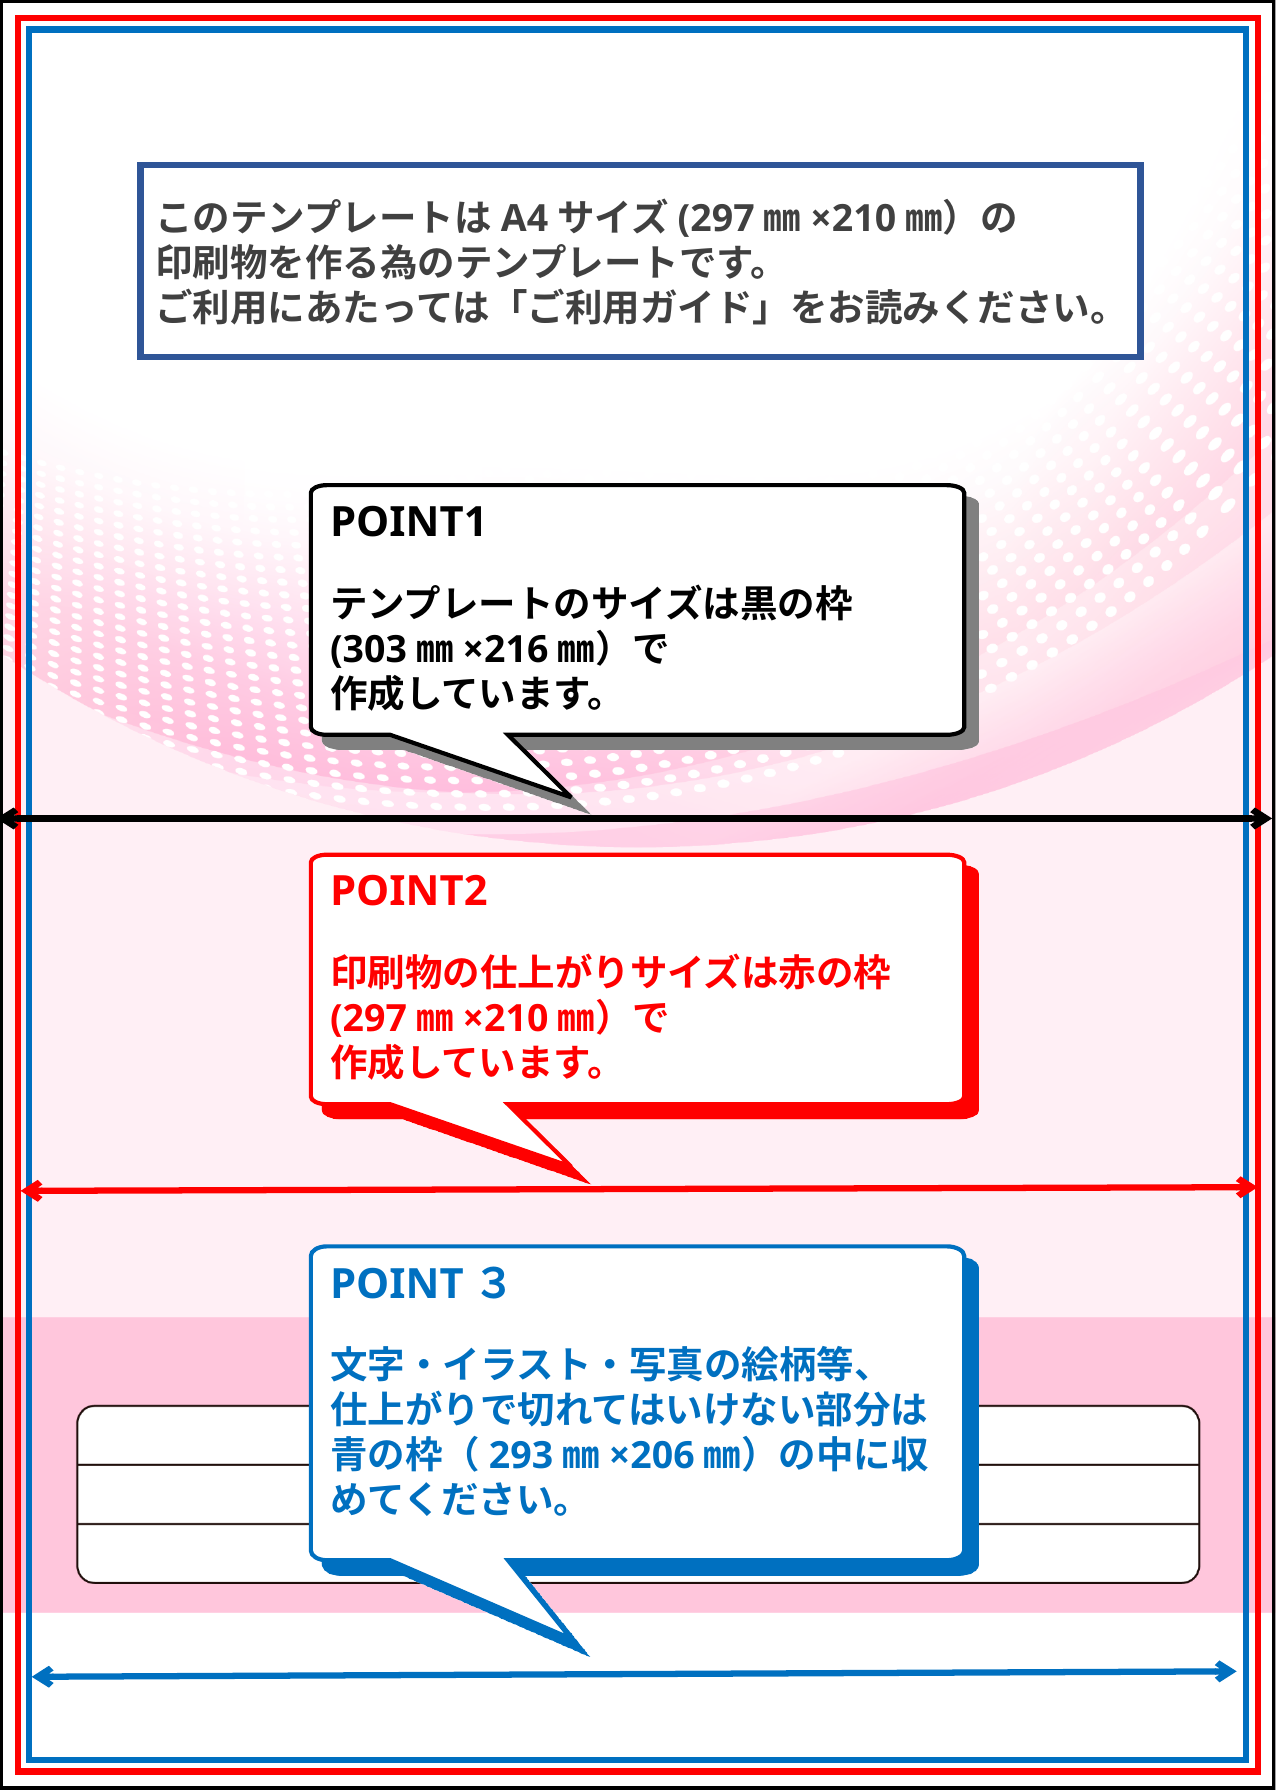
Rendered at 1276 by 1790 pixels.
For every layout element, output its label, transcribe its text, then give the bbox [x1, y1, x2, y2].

text_box このテンプレートはA4サイズ(297㎜×210㎜）の 印刷物を作る為のテンプレートです。 ご利用にあたっては「ご利用ガイド」をお読みください。 [140, 164, 1142, 358]
text_box POINT1 テンプレートのサイズは黒の枠 (303㎜×216㎜）で 作成しています。 [310, 485, 965, 798]
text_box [31, 1671, 1237, 1677]
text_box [20, 1187, 1258, 1191]
text_box [28, 822, 1247, 1187]
text_box [0, 0, 1276, 1790]
text_box POINT2 印刷物の仕上がりサイズは赤の枠(297㎜×210㎜）で 作成しています。 [310, 854, 965, 1167]
text_box [28, 1191, 1247, 1761]
text_box [17, 822, 1259, 1773]
text_box [28, 28, 1247, 815]
text_box [17, 17, 1259, 815]
text_box POINT３ 文字・イラスト・写真の絵柄等、 仕上がりで切れてはいけない部分は 青の枠（293㎜×206㎜）の中に収めてください。 [310, 1246, 965, 1639]
